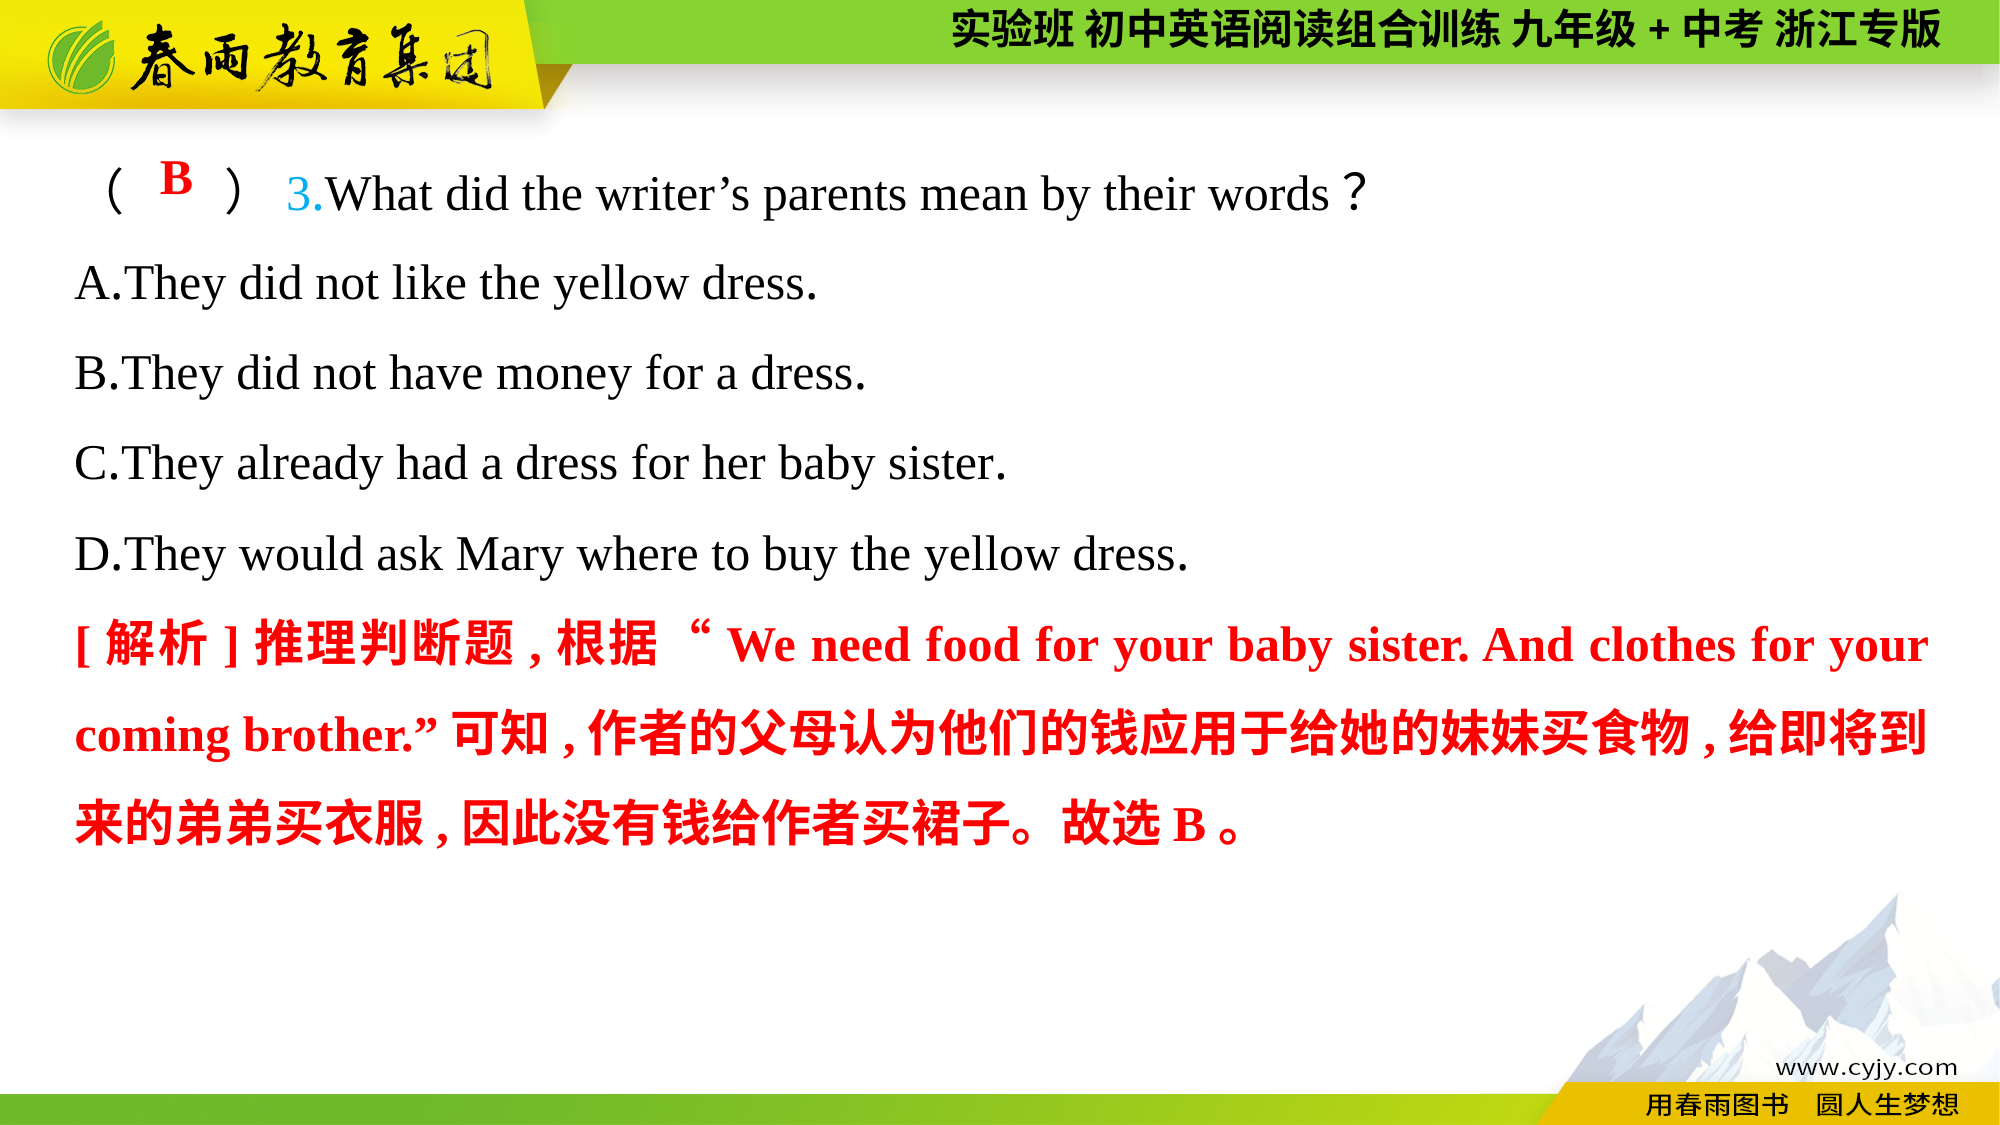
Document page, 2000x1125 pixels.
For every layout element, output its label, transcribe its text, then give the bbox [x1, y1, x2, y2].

text_box [解析]推理判断题,根据“We need food for your baby sister. And clothes for your coming brother.”可知,作者的父母认为他们的钱应用于给她的妹妹买食物,给即将到来的弟弟买衣服,因此没有钱给作者买裙子。故选B。 [59, 574, 1944, 860]
list （ ）3.What did the writer’s parents mean by their words？ A.They did not like the yellow dress. B.They did not have money for a dress. C.They already had a dress for her baby sister. D.They would ask Mary where to buy the yellow dress. [59, 122, 1944, 574]
picture [0, 0, 2000, 1125]
text_box B [144, 137, 208, 212]
